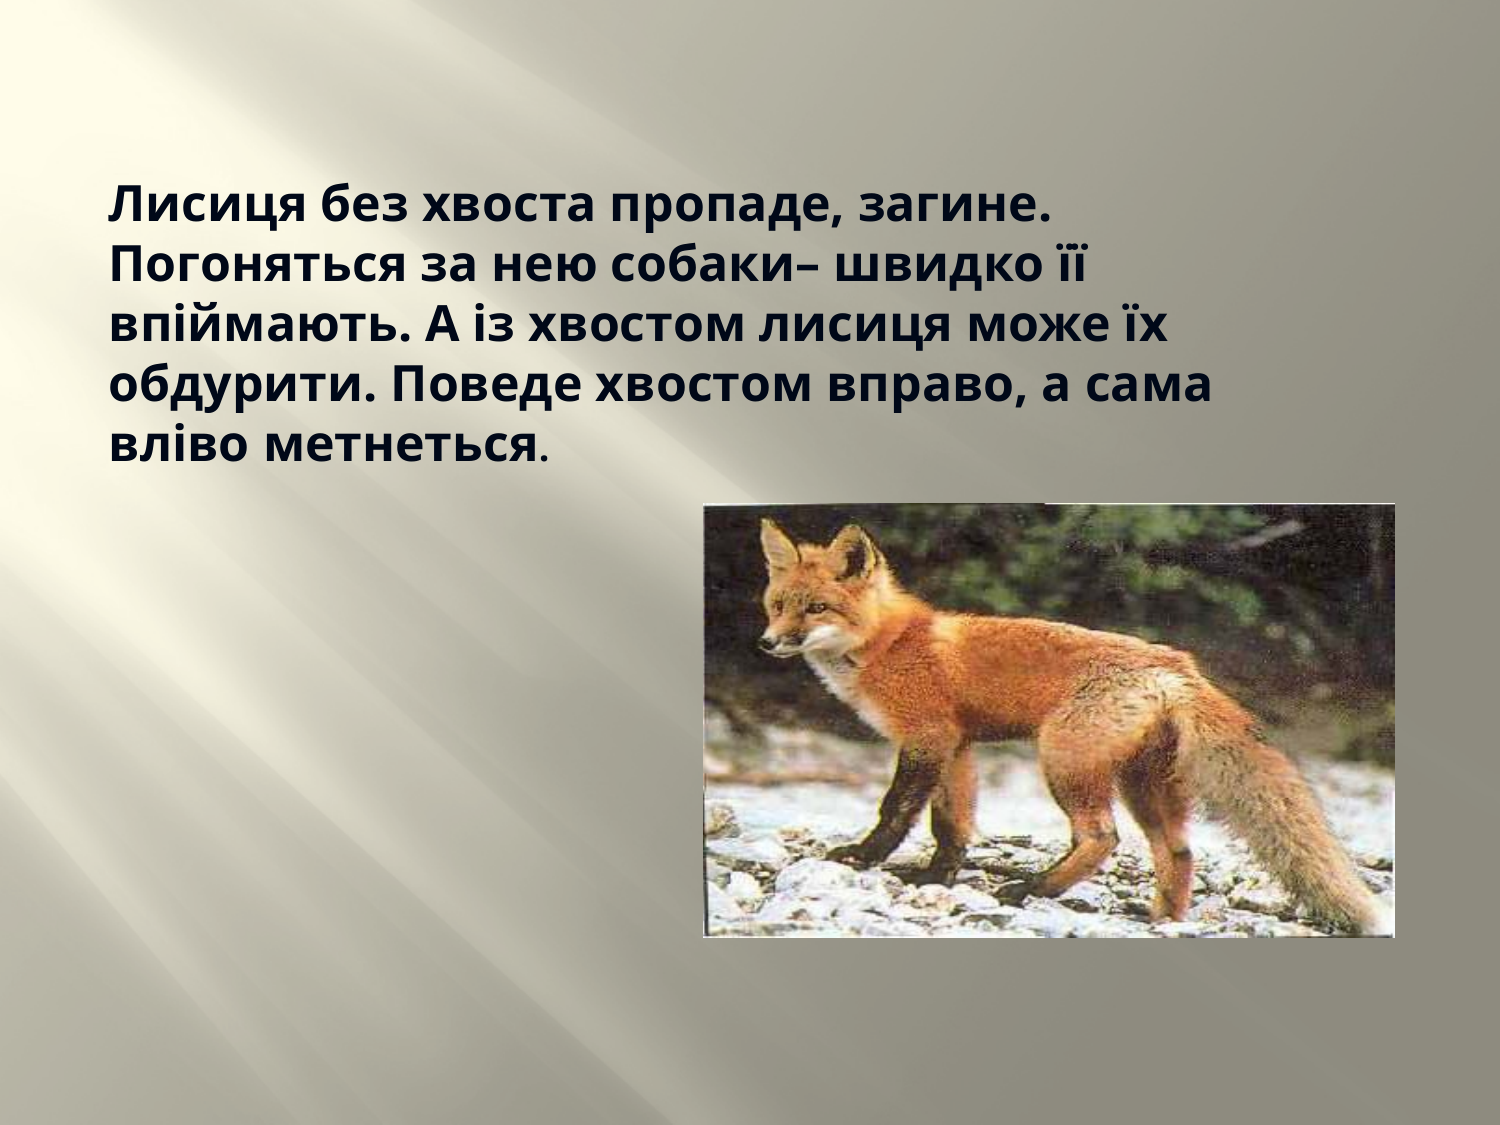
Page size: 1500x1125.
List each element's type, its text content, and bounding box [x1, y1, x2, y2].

picture [702, 503, 1395, 938]
text_box Лисиця без хвоста пропаде, загине. Погоняться за нею собаки– швидко її впіймають. А із хвостом лисиця може їх обдурити. Поведе хвостом вправо, а сама вліво метнеться. [93, 163, 1243, 479]
